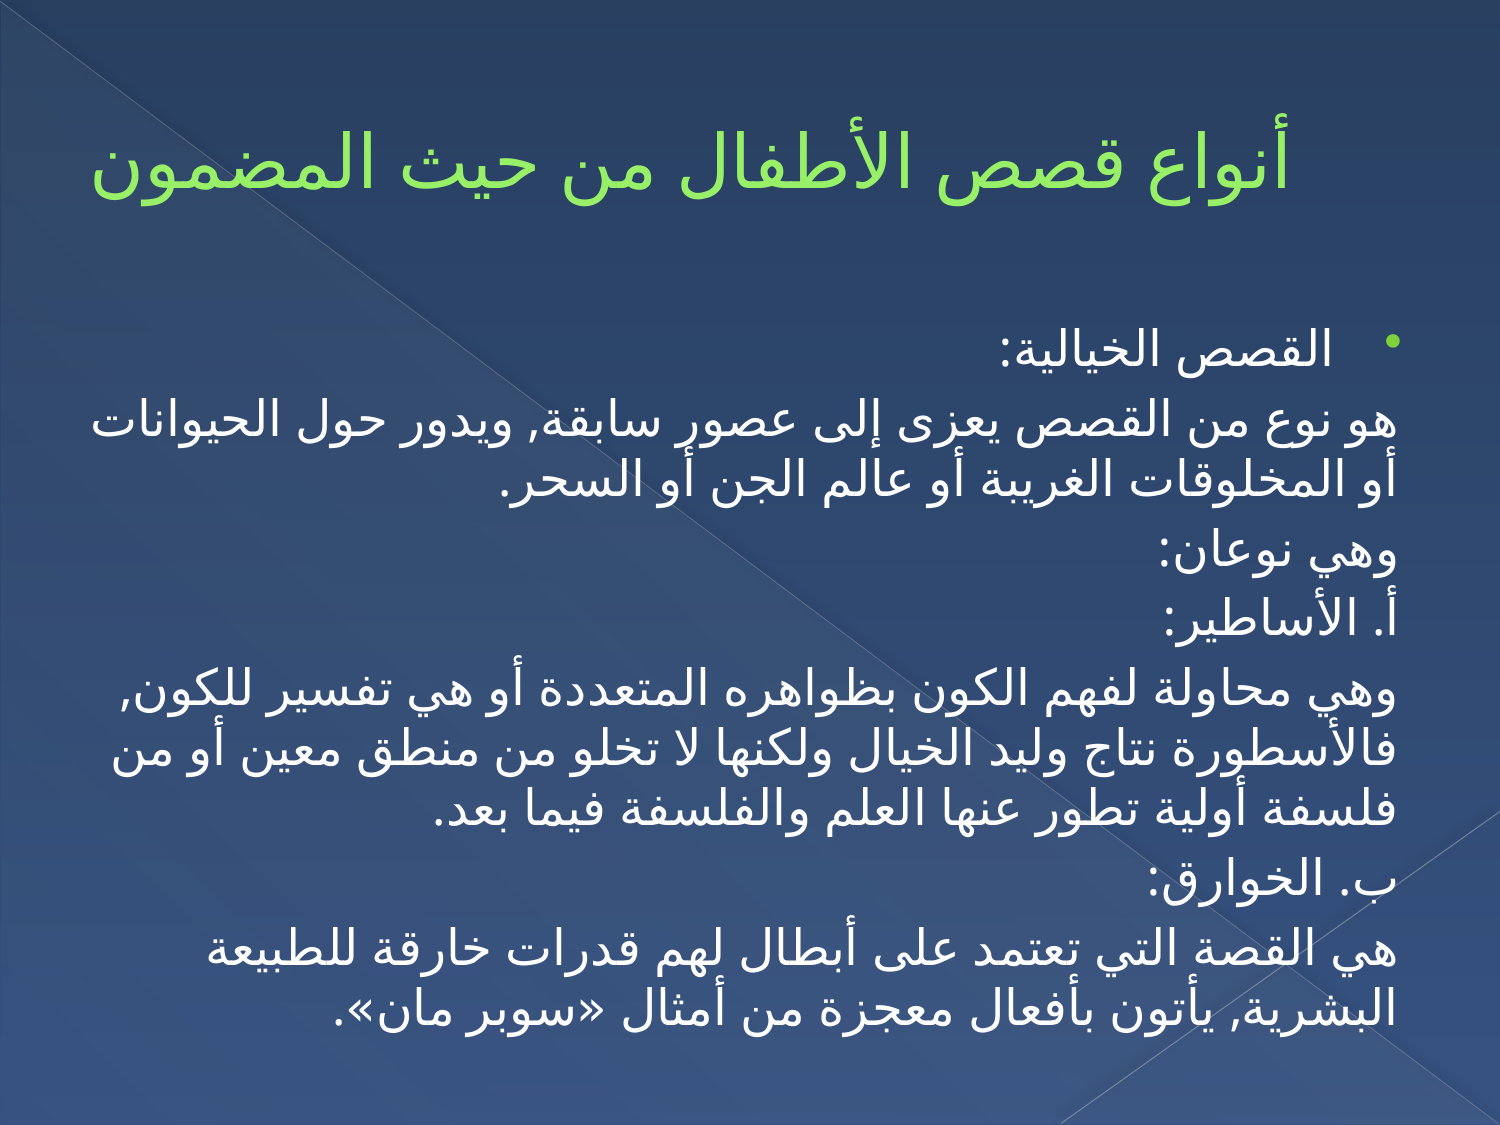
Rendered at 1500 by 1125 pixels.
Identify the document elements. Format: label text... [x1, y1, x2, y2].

list القصص الخيالية: هو نوع من القصص يعزى إلى عصور سابقة, ويدور حول الحيوانات أو المخلوقات الغريبة أو عالم الجن أو السحر. وهي نوعان: أ. الأساطير: وهي محاولة لفهم الكون بظواهره المتعددة أو هي تفسير للكون, فالأسطورة نتاج وليد الخيال ولكنها لا تخلو من منطق معين أو من فلسفة أولية تطور عنها العلم والفلسفة فيما بعد. ب. الخوارق: هي القصة التي تعتمد على أبطال لهم قدرات خارقة للطبيعة البشرية, يأتون بأفعال معجزة من أمثال «سوبر مان». [75, 308, 1425, 1059]
title أنواع قصص الأطفال من حيث المضمون [75, 43, 1425, 274]
